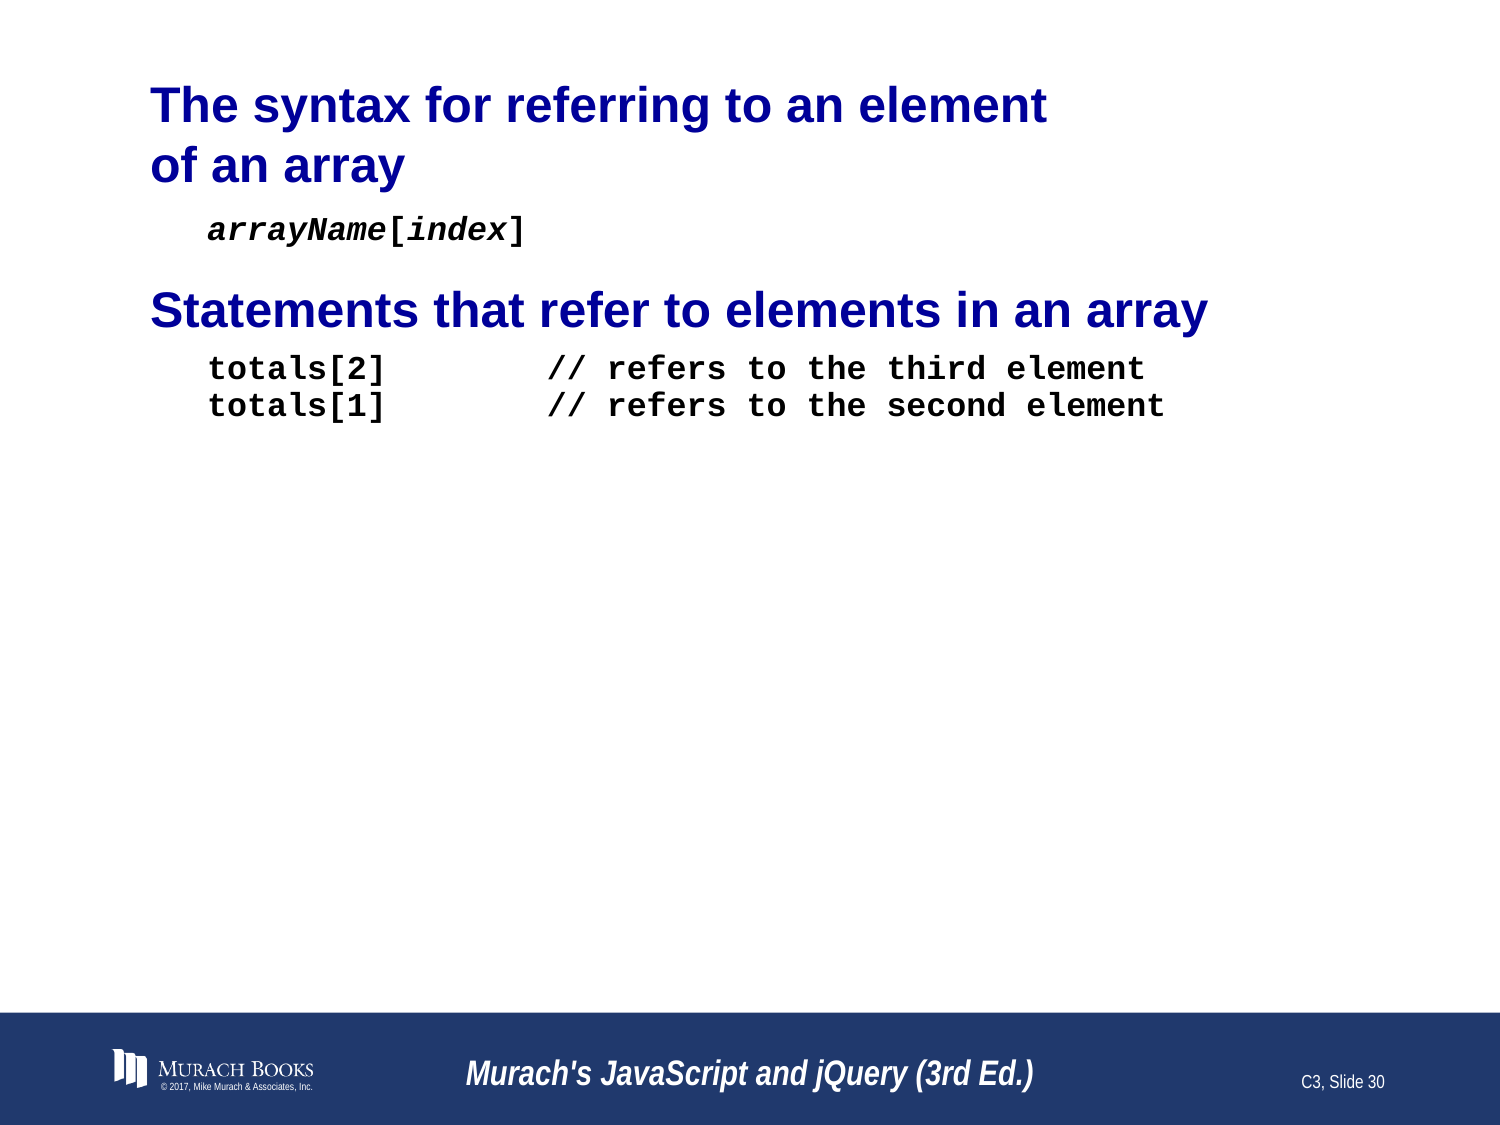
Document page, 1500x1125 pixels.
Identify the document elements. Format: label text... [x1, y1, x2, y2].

footer © 2017, Mike Murach & Associates, Inc. [12, 1025, 463, 1100]
title The syntax for referring to an element of an array [150, 102, 1350, 164]
slide_number Murach's JavaScript and jQuery (3rd Ed.) [463, 1025, 1050, 1100]
slide_number C3, Slide 30 [1087, 1025, 1400, 1100]
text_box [149, 212, 1350, 428]
